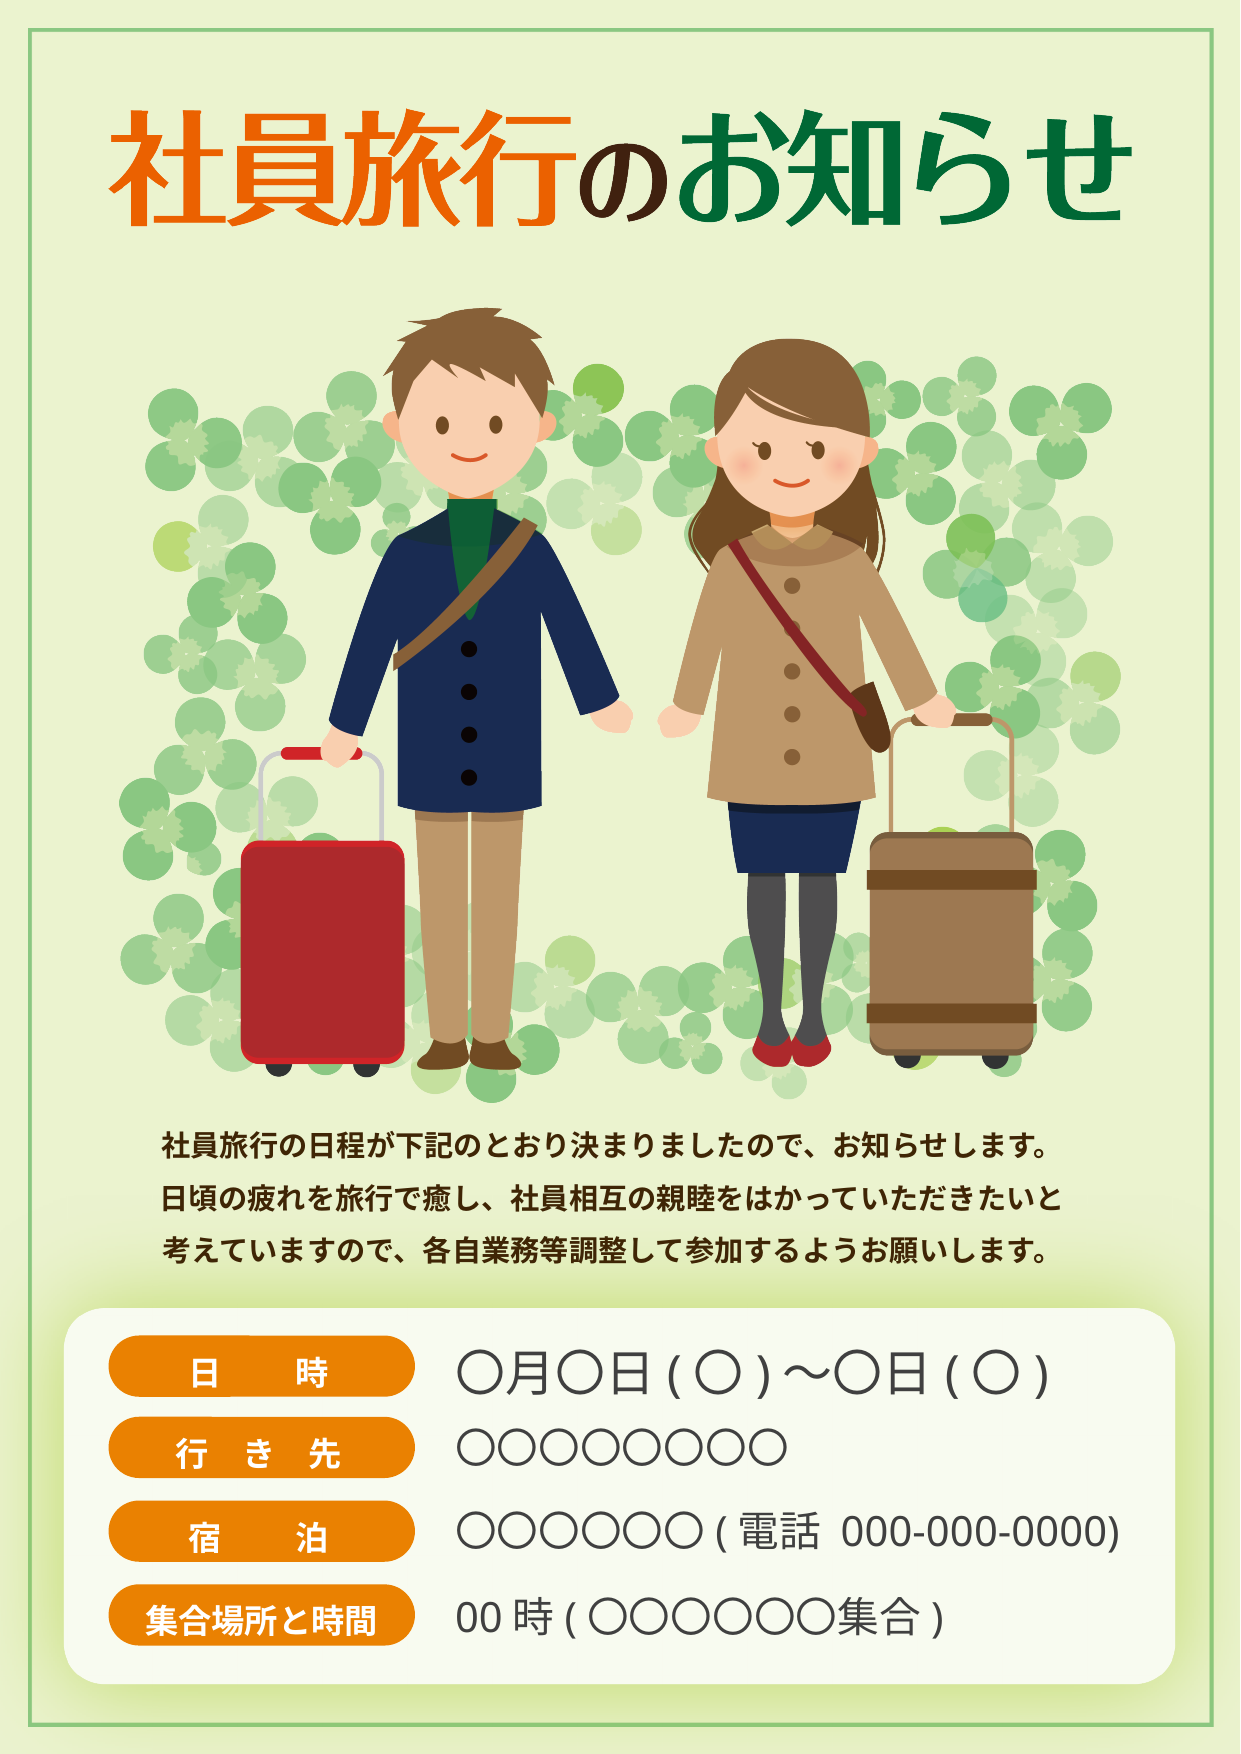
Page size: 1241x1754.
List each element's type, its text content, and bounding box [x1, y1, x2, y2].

picture [0, 0, 1241, 1754]
text_box 社員旅行の日程が下記のとおり決まりましたので、お知らせします。 日頃の疲れを旅行で癒し、社員相互の親睦をはかっていただきたいと 考えていますので、各自業務等調整して参加するようお願いします。 [119, 1103, 1106, 1195]
